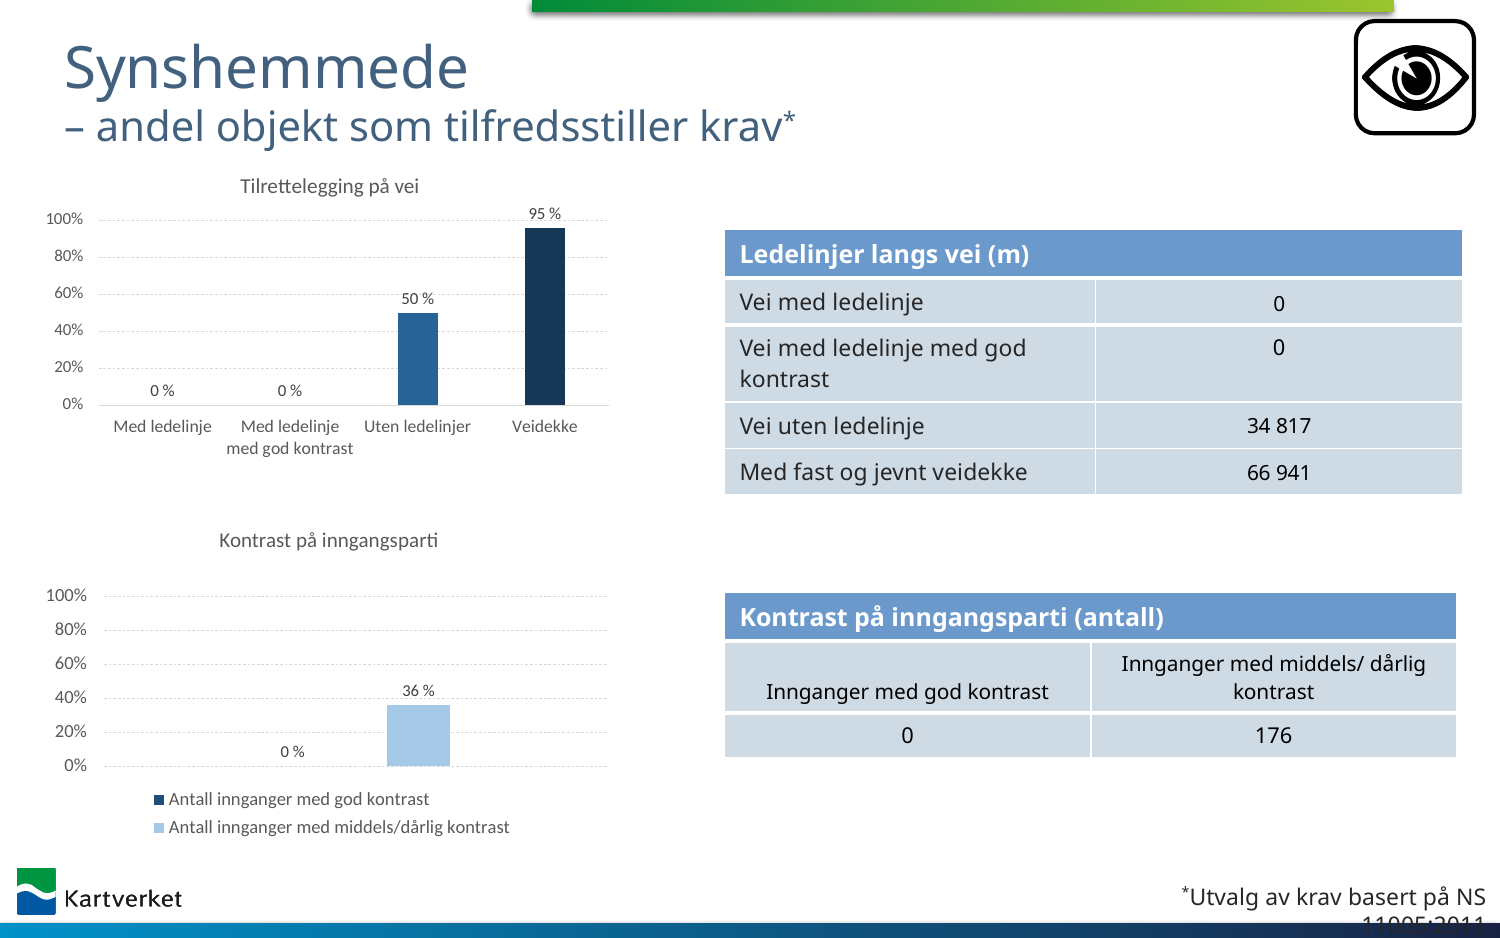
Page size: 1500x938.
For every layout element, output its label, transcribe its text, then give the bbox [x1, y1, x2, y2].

table_cell Med fast og jevnt veidekke [725, 449, 1095, 494]
picture [41, 166, 619, 492]
table_header Kontrast på inngangsparti (antall) [725, 593, 1456, 639]
table_header Ledelinjer langs vei (m) [725, 230, 1462, 276]
text_box *Utvalg av krav basert på NS 11005:2011 [1068, 873, 1500, 938]
table_cell 0 [1096, 327, 1462, 401]
table_cell 176 [1092, 715, 1456, 757]
table_cell 34 817 [1096, 403, 1462, 448]
table_cell 66 941 [1096, 449, 1462, 494]
table_cell Vei uten ledelinje [725, 403, 1095, 448]
table_cell 0 [1096, 280, 1462, 323]
table_cell Vei med ledelinje [725, 280, 1095, 323]
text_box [1355, 20, 1475, 134]
table_cell Innganger med middels/ dårlig kontrast [1092, 643, 1456, 711]
table_cell Vei med ledelinje med god kontrast [725, 327, 1095, 401]
table_cell Innganger med god kontrast [725, 643, 1090, 711]
table_cell 0 [725, 715, 1090, 757]
picture [41, 520, 617, 846]
text_box Synshemmede – andel objekt som tilfredsstiller krav* [49, 24, 1431, 158]
